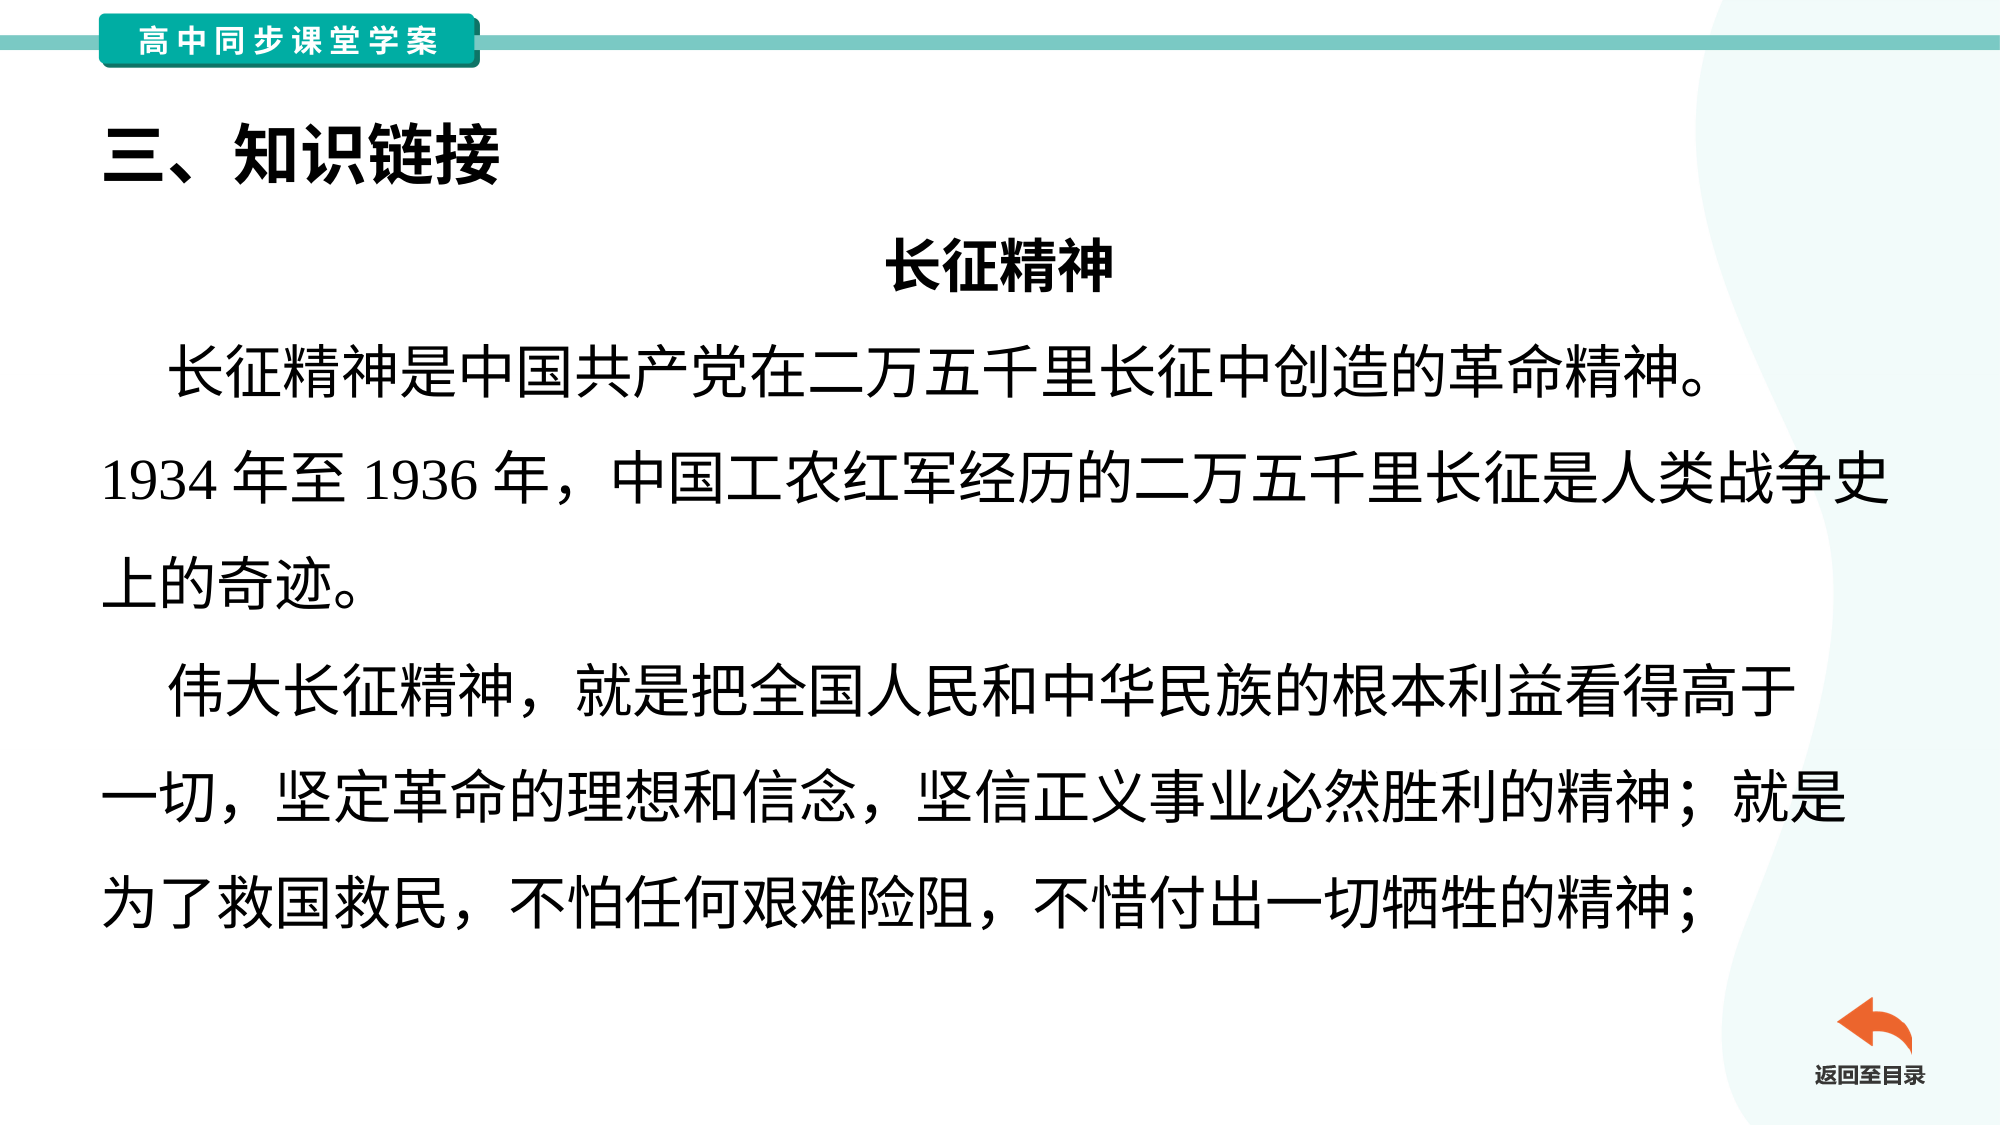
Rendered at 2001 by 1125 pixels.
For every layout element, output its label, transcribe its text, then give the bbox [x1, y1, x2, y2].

text_box 长征精神 长征精神是中国共产党在二万五千里长征中创造的革命精神。 1934年至1936年，中国工农红军经历的二万五千里长征是人类战争史 上的奇迹。 伟大长征精神，就是把全国人民和中华民族的根本利益看得高于 一切，坚定革命的理想和信念，坚信正义事业必然胜利的精神；就是 为了救国救民，不怕任何艰难险阻，不惜付出一切牺牲的精神； [100, 192, 1899, 937]
text_box 三、知识链接 [100, 76, 1899, 192]
picture [0, 0, 2000, 1125]
